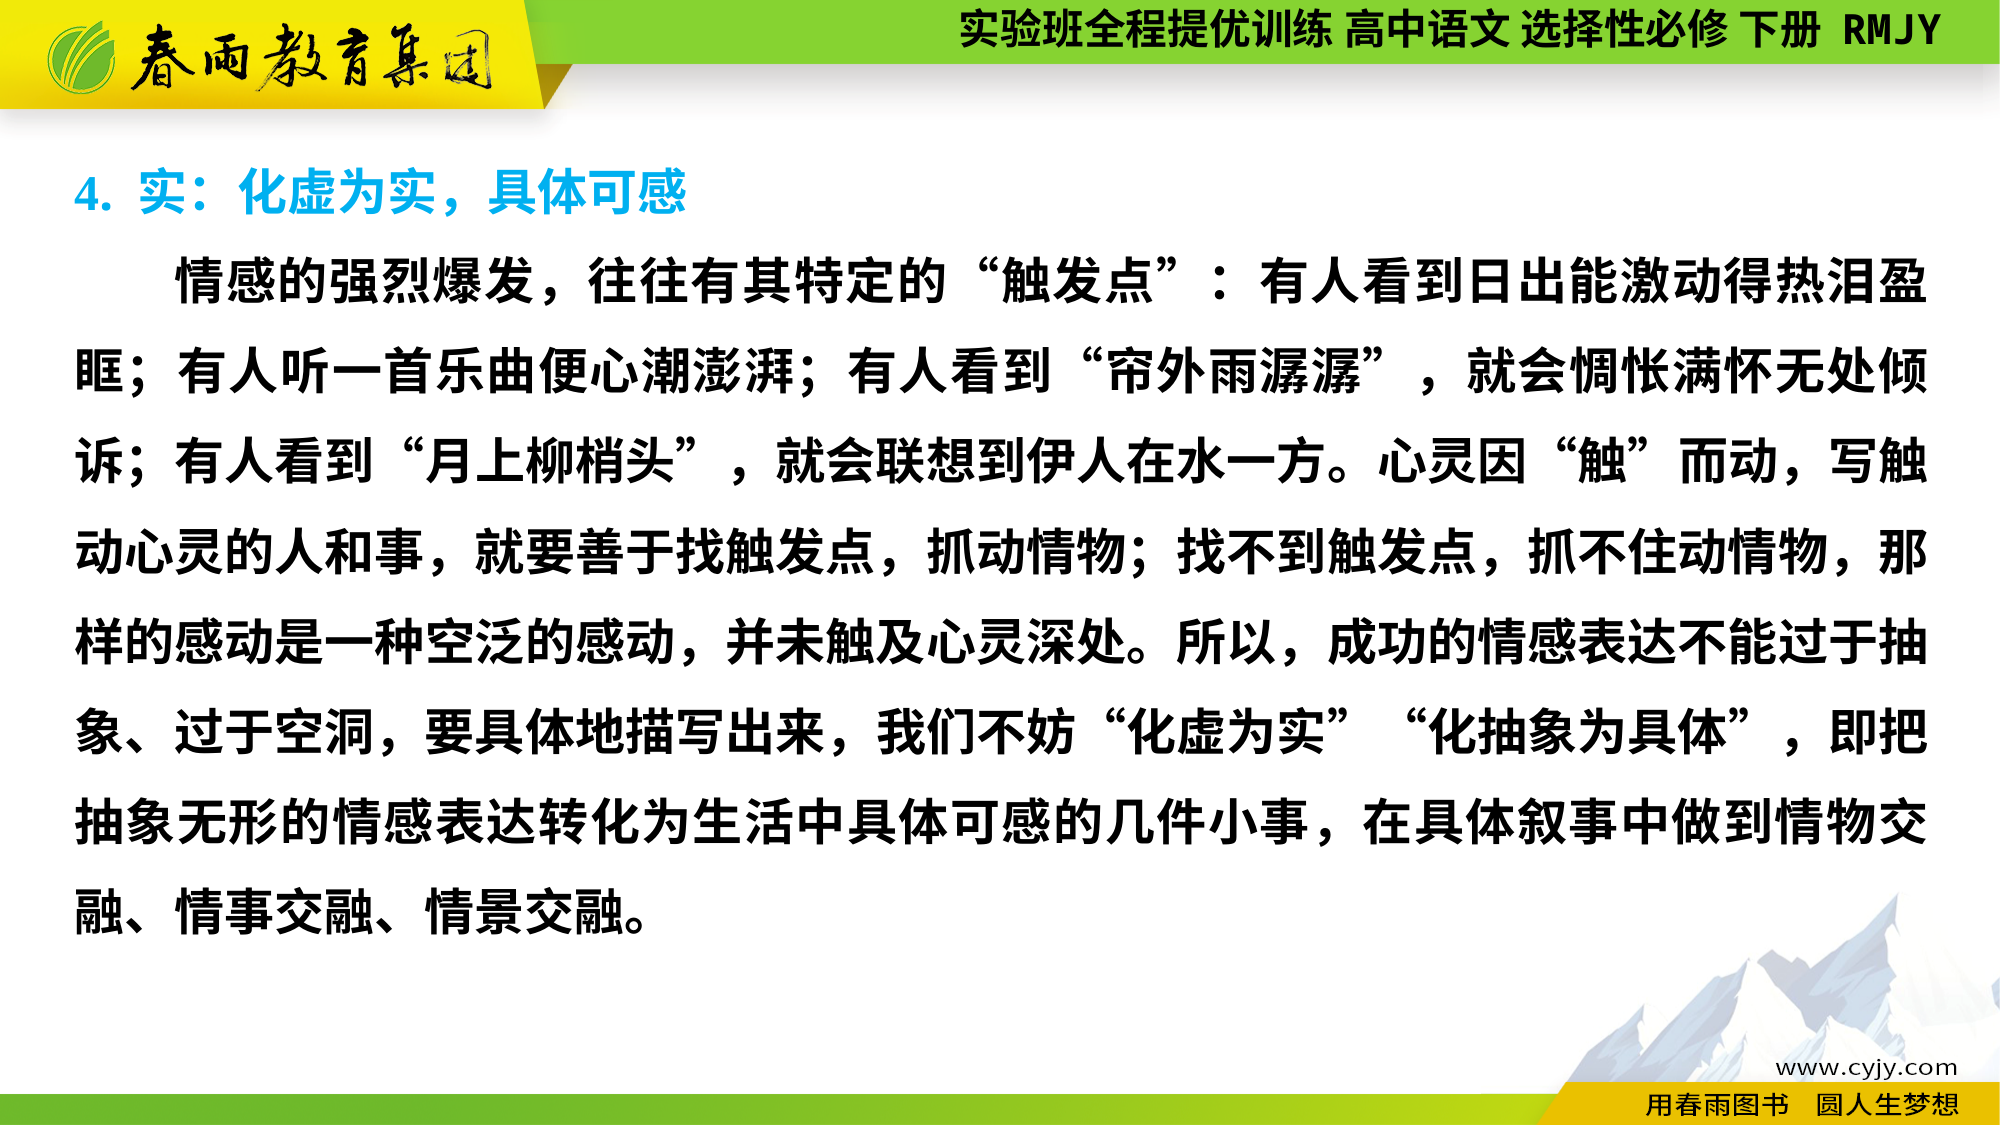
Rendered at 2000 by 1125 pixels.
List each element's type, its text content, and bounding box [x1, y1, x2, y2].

list 4. 实：化虚为实，具体可感 情感的强烈爆发，往往有其特定的“触发点”：有人看到日出能激动得热泪盈眶；有人听一首乐曲便心潮澎湃；有人看到“帘外雨潺潺”，就会惆怅满怀无处倾诉；有人看到“月上柳梢头”，就会联想到伊人在水一方。心灵因“触”而动，写触动心灵的人和事，就要善于找触发点，抓动情物；找不到触发点，抓不住动情物，那样的感动是一种空泛的感动，并未触及心灵深处。所以，成功的情感表达不能过于抽象、过于空洞，要具体地描写出来，我们不妨“化虚为实”“化抽象为具体”，即把抽象无形的情感表达转化为生活中具体可感的几件小事，在具体叙事中做到情物交融、情事交融、情景交融。 [59, 122, 1944, 956]
picture [0, 0, 2000, 1125]
